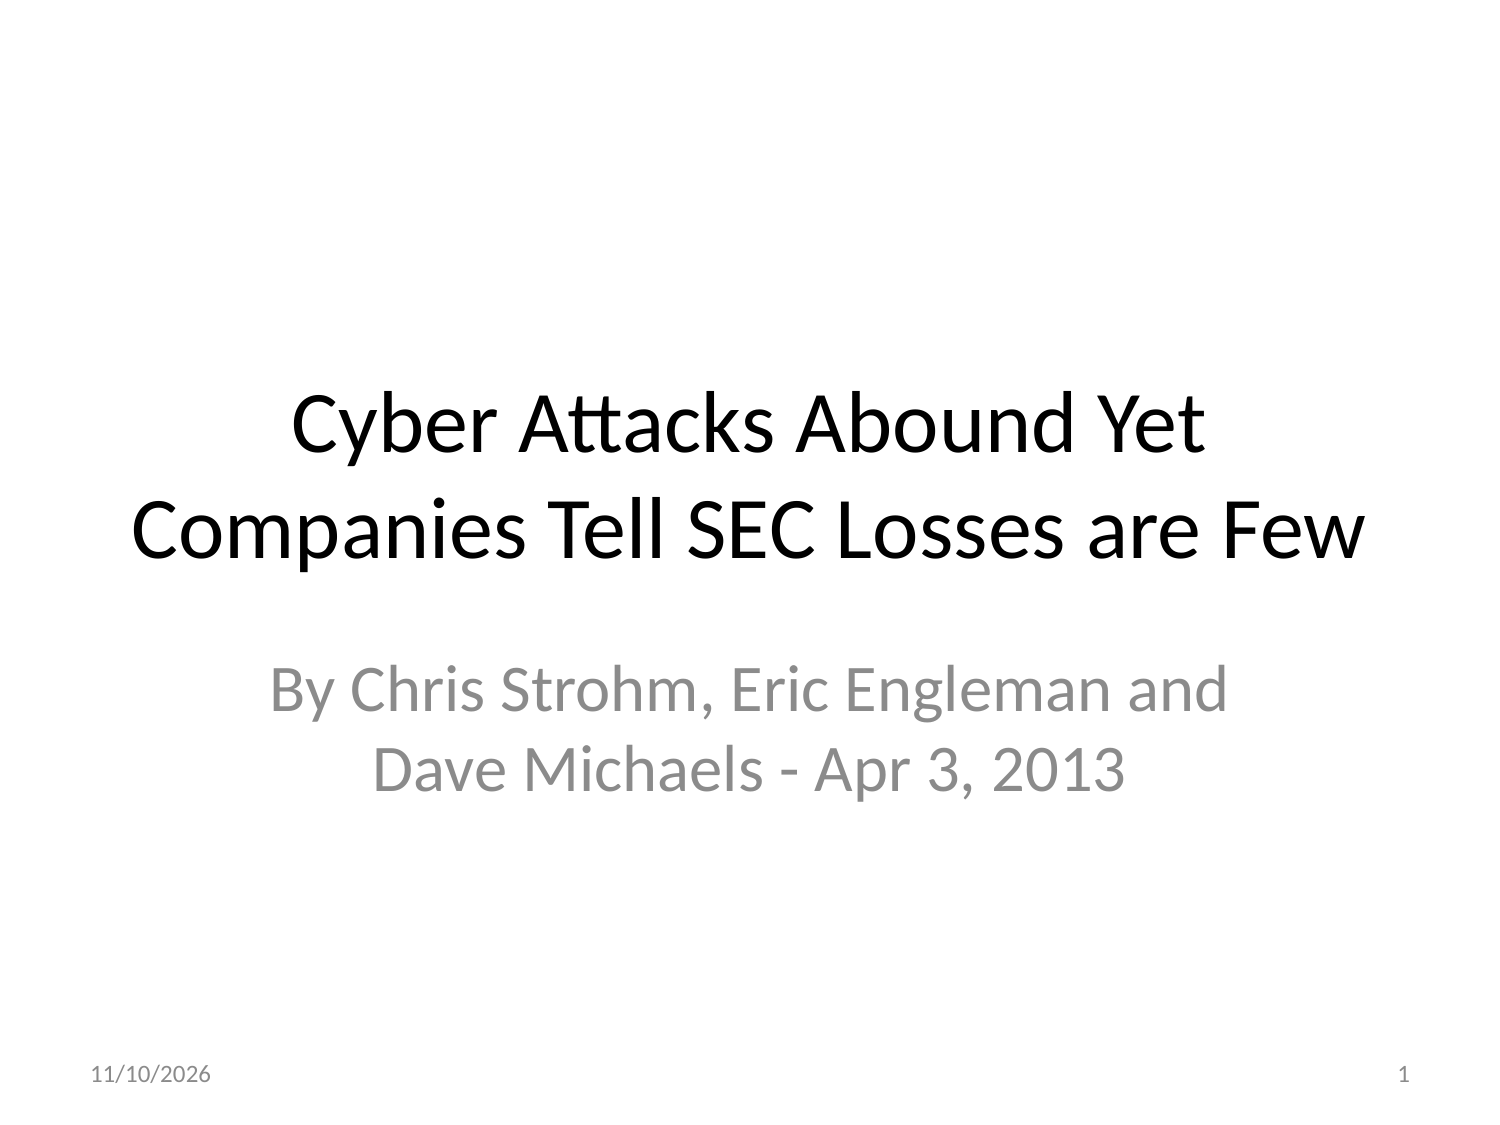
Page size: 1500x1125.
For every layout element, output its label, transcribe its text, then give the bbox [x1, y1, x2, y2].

title Cyber Attacks Abound Yet Companies Tell SEC Losses are Few [112, 349, 1388, 591]
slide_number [75, 1042, 425, 1103]
slide_number 1 [1074, 1042, 1425, 1103]
subtitle By Chris Strohm, Eric Engleman and Dave Michaels - Apr 3, 2013 [225, 637, 1275, 925]
